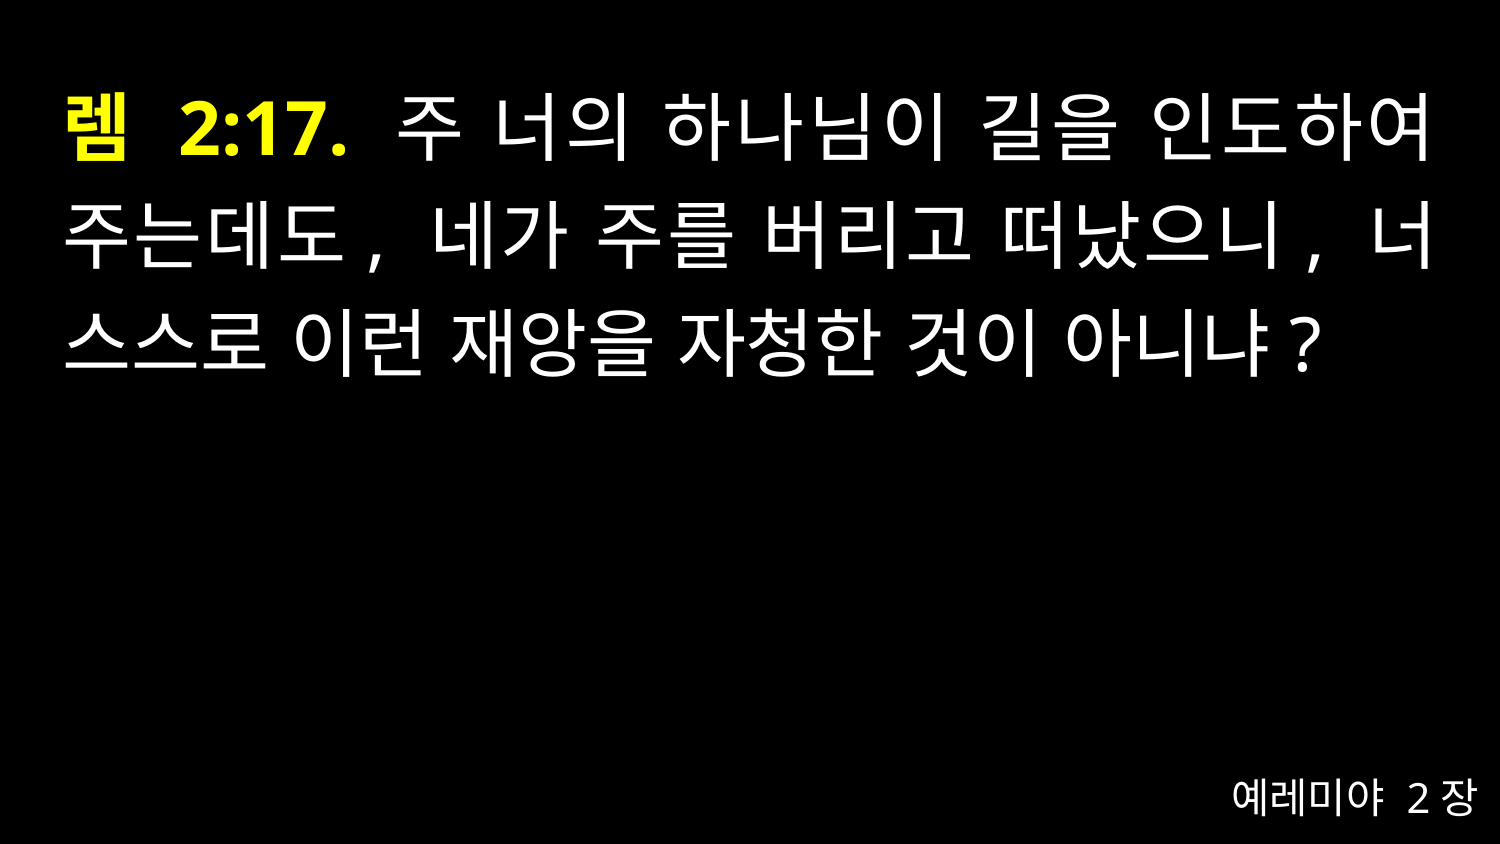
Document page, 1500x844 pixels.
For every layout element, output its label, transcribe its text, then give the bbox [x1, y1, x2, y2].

subtitle 예레미야 2장 [916, 770, 1500, 844]
title 렘 2:17. 주 너의 하나님이 길을 인도하여 주는데도, 네가 주를 버리고 떠났으니, 너 스스로 이런 재앙을 자청한 것이 아니냐? [0, 0, 1500, 844]
